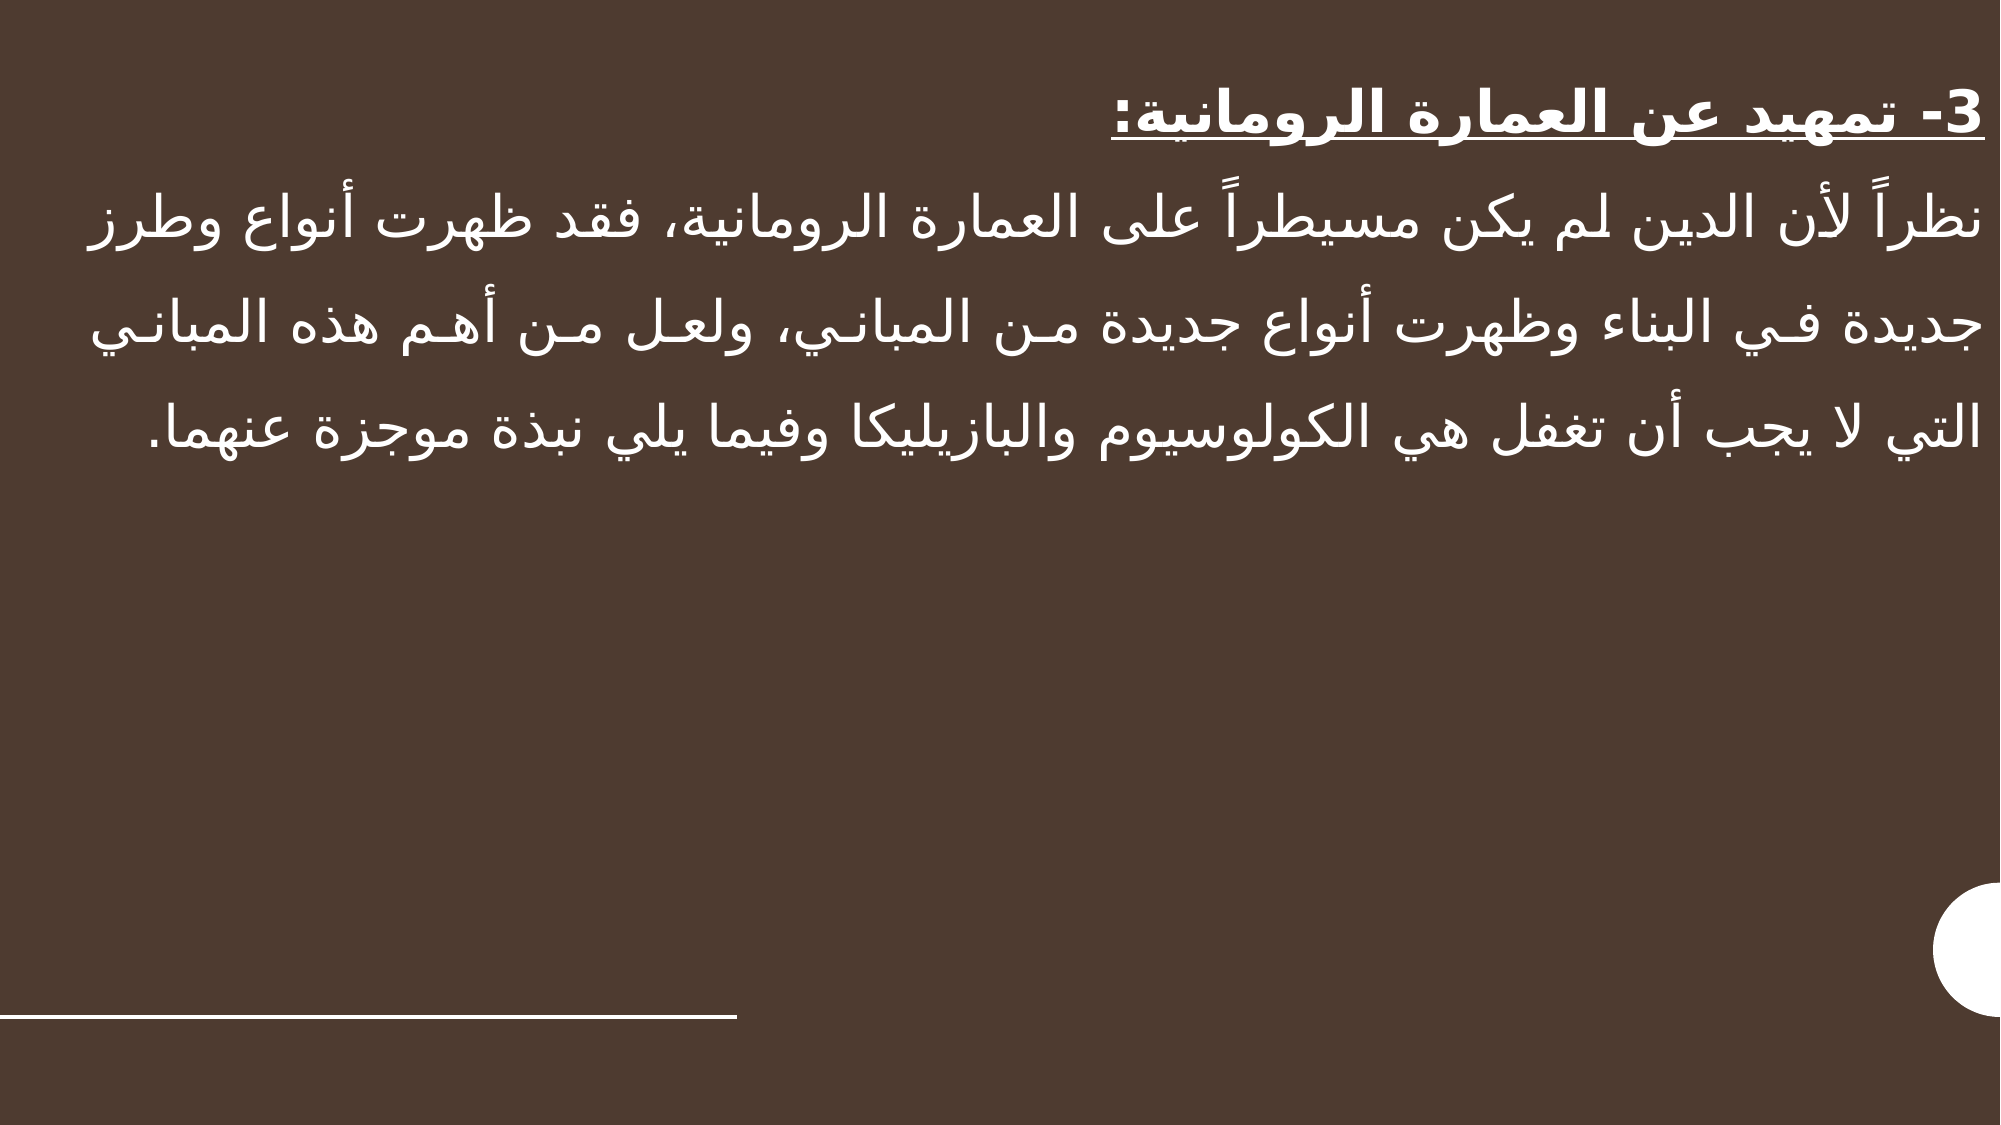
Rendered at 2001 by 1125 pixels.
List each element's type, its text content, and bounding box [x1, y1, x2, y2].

text_box 3- تمهيد عن العمارة الرومانية: نظراً لأن الدين لم يكن مسيطراً على العمارة الرومانية، فقد ظهرت أنواع وطرز جديدة في البناء وظهرت أنواع جديدة من المباني، ولعل من أهم هذه المباني التي لا يجب أن تغفل هي الكولوسيوم والبازيليكا وفيما يلي نبذة موجزة عنهما. [75, 32, 2000, 467]
